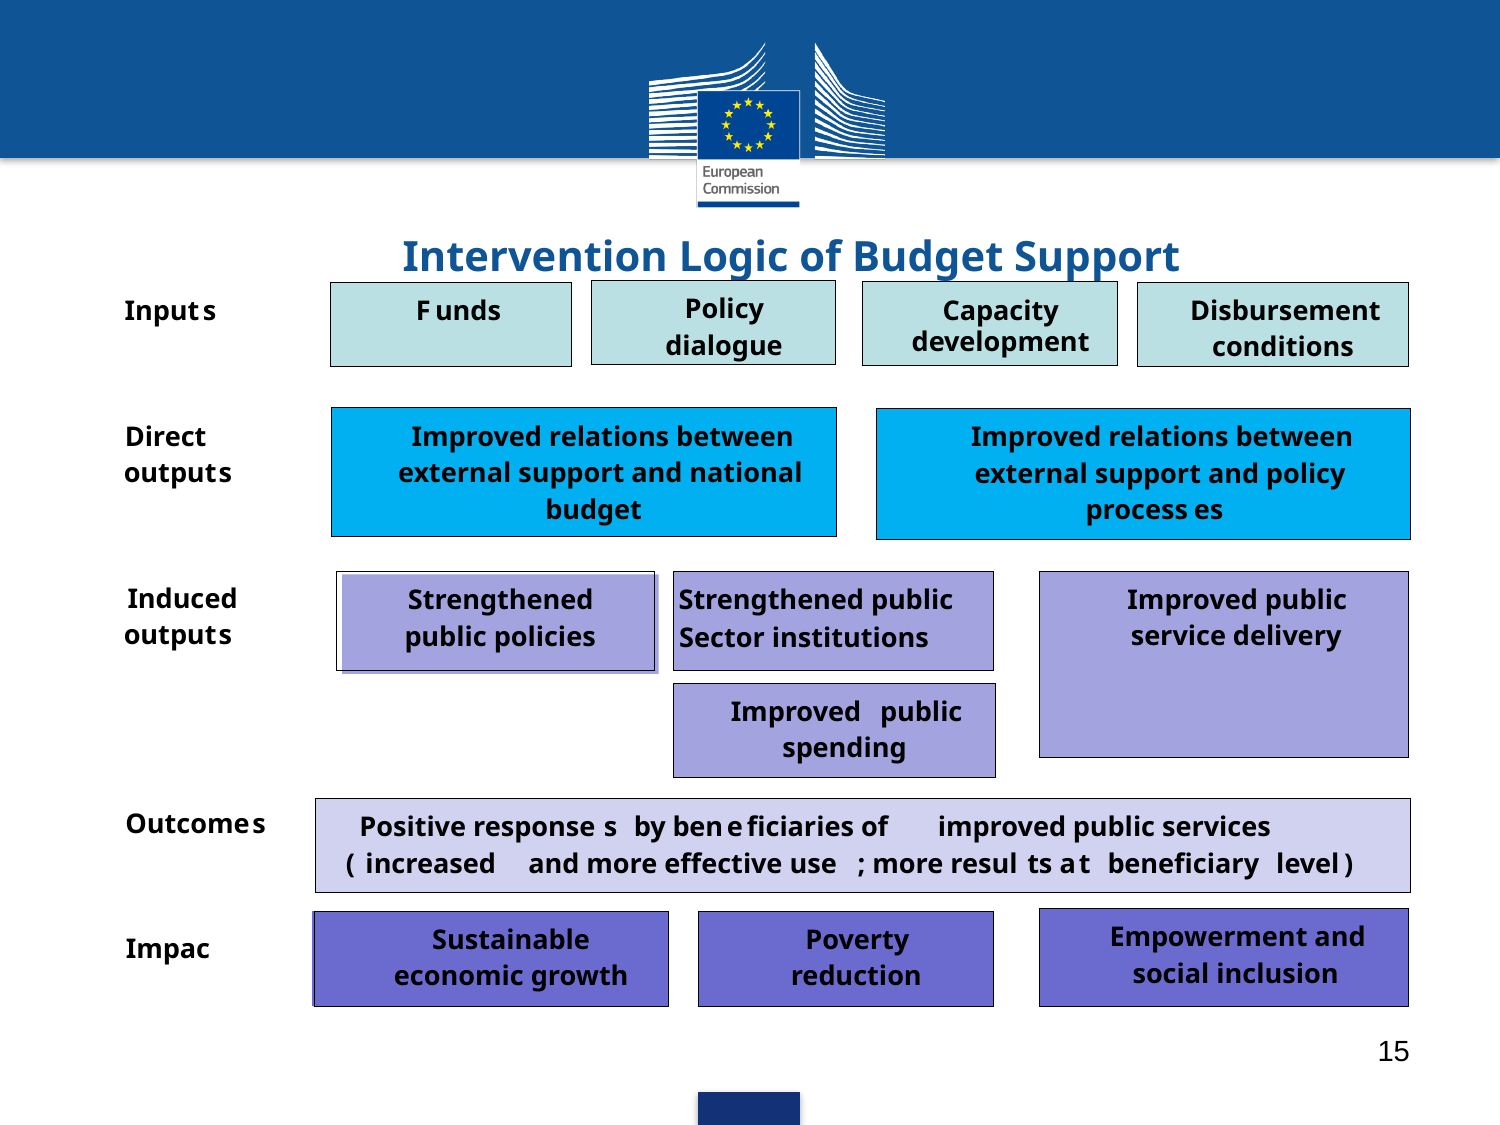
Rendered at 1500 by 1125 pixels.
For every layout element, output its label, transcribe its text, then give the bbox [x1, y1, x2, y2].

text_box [111, 225, 1471, 1008]
picture [649, 42, 885, 148]
slide_number 15 [1074, 1024, 1426, 1103]
title [64, 148, 1436, 209]
